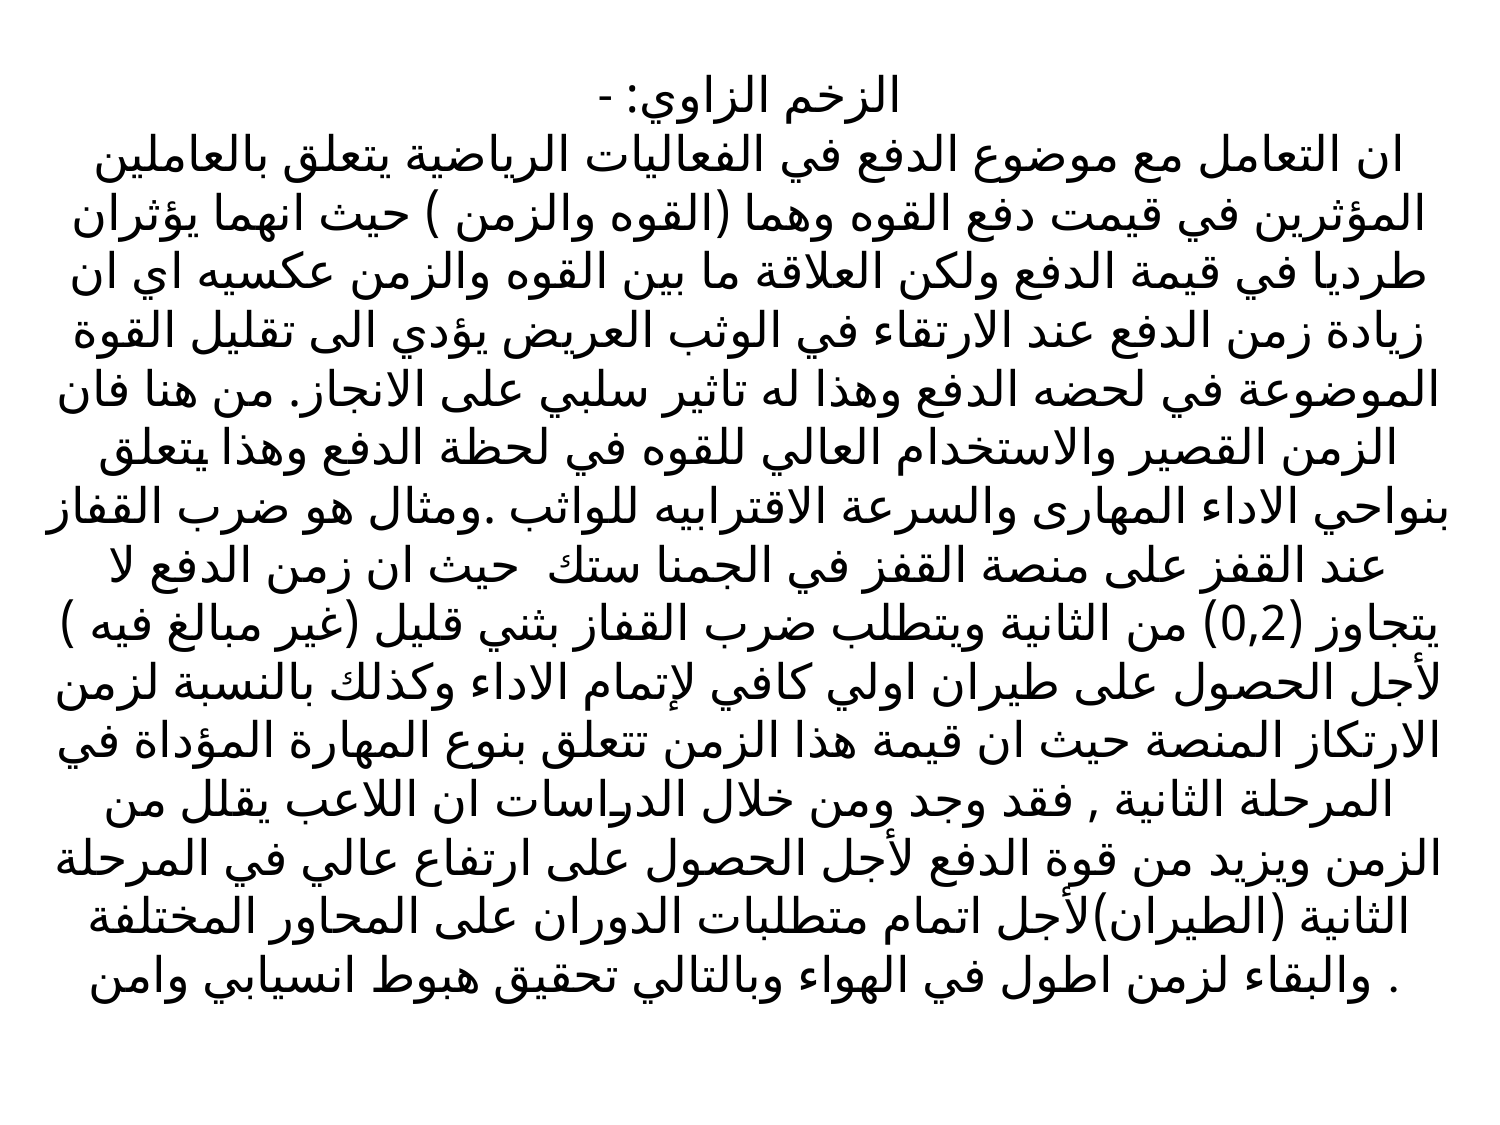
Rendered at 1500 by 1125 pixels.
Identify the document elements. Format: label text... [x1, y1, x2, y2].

title -الزخم الزاوي: ان التعامل مع موضوع الدفع في الفعاليات الرياضية يتعلق بالعاملين المؤثرين في قيمت دفع القوه وهما (القوه والزمن ) حيث انهما يؤثران طرديا في قيمة الدفع ولكن العلاقة ما بين القوه والزمن عكسيه اي ان زيادة زمن الدفع عند الارتقاء في الوثب العريض يؤدي الى تقليل القوة الموضوعة في لحضه الدفع وهذا له تاثير سلبي على الانجاز. من هنا فان الزمن القصير والاستخدام العالي للقوه في لحظة الدفع وهذا يتعلق بنواحي الاداء المهارى والسرعة الاقترابيه للواثب .ومثال هو ضرب القفاز عند القفز على منصة القفز في الجمنا ستك حيث ان زمن الدفع لا يتجاوز (0,2) من الثانية ويتطلب ضرب القفاز بثني قليل (غير مبالغ فيه ) لأجل الحصول على طيران اولي كافي لإتمام الاداء وكذلك بالنسبة لزمن الارتكاز المنصة حيث ان قيمة هذا الزمن تتعلق بنوع المهارة المؤداة في المرحلة الثانية , فقد وجد ومن خلال الدراسات ان اللاعب يقلل من الزمن ويزيد من قوة الدفع لأجل الحصول على ارتفاع عالي في المرحلة الثانية (الطيران)لأجل اتمام متطلبات الدوران على المحاور المختلفة والبقاء لزمن اطول في الهواء وبالتالي تحقيق هبوط انسيابي وامن . [29, 36, 1471, 1089]
